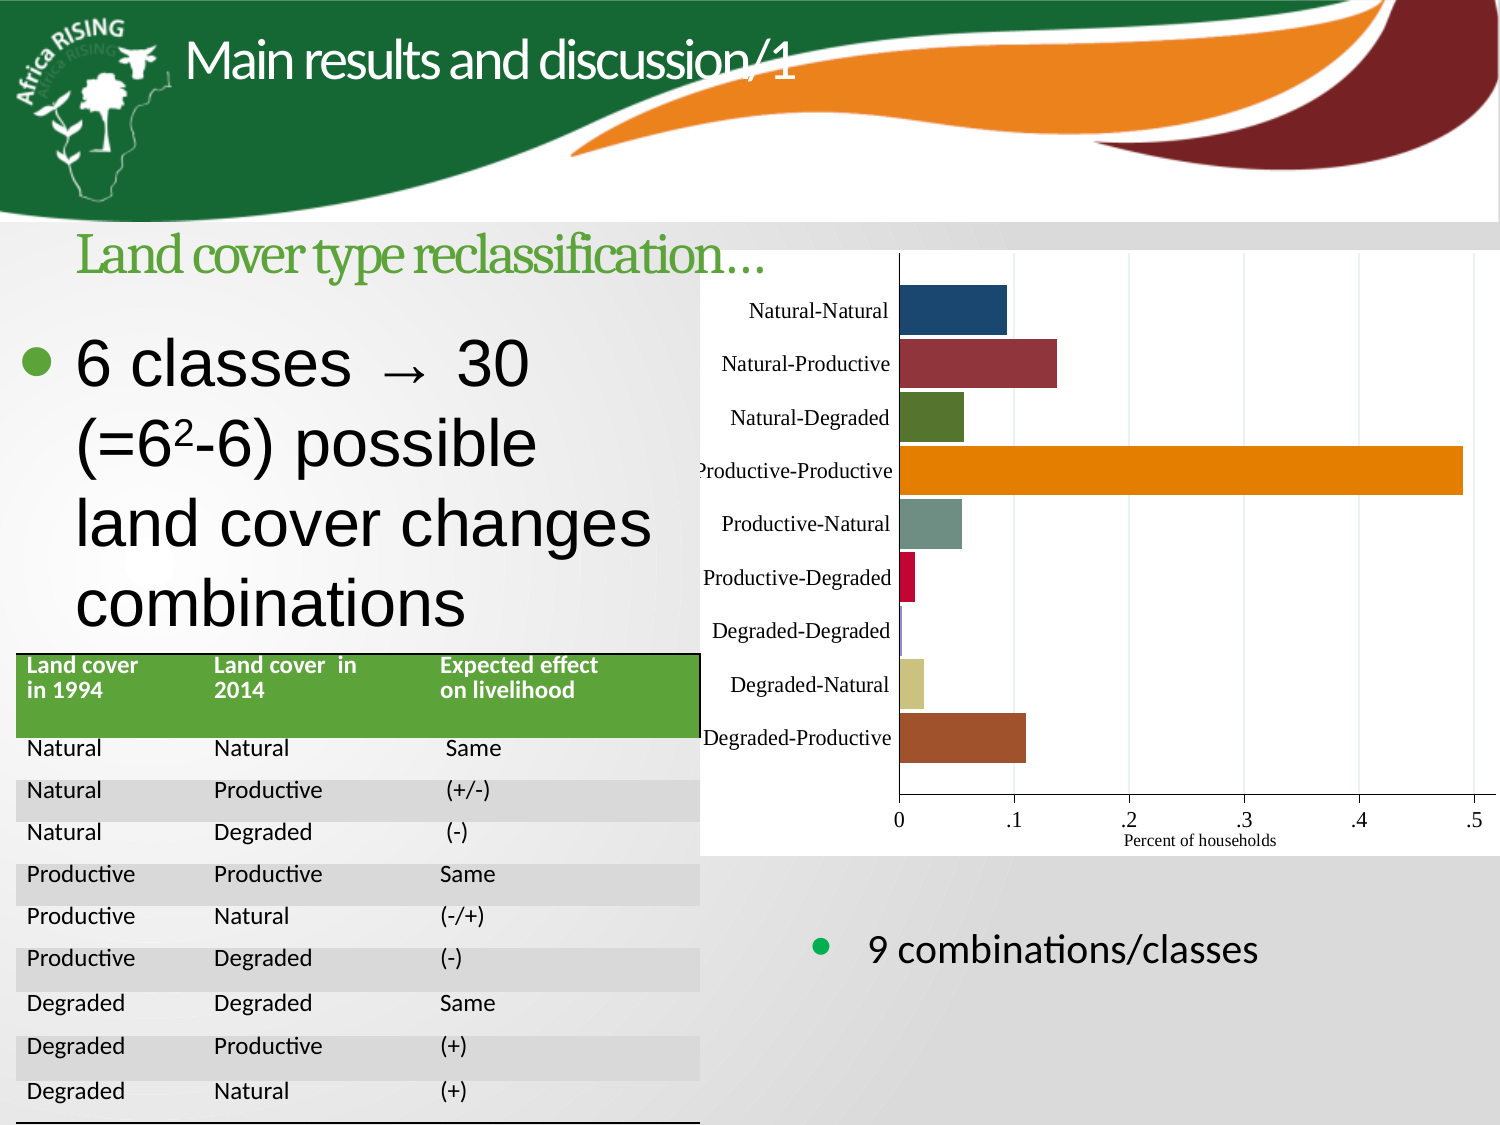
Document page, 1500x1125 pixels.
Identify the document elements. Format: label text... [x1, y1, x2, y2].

table_cell Productive [203, 780, 429, 822]
table_cell Productive [203, 1036, 429, 1081]
table_cell (-) [429, 822, 700, 864]
table_cell Productive [16, 906, 203, 948]
subtitle 6 classes → 30 (=62-6) possible land cover changes combinations Reclassify based on expected effects on welfare/environment (Braimoh and Vlek 2005; Mertens and Lambin 2000) [18, 320, 697, 653]
table_cell Natural [16, 780, 203, 822]
table_cell (+/-) [429, 780, 697, 822]
table_cell Same [429, 738, 697, 780]
table_cell Degraded [203, 992, 429, 1036]
table_cell Natural [16, 822, 203, 864]
table_cell Productive [16, 864, 203, 906]
text_box 9 combinations/classes [796, 913, 1452, 979]
table_header Land cover in 1994 [16, 655, 203, 738]
table_cell (+) [429, 1081, 700, 1122]
table_cell (-) [429, 948, 700, 992]
table_cell Natural [16, 738, 203, 780]
table_cell Natural [203, 738, 429, 780]
table_cell Degraded [203, 948, 429, 992]
table_cell (-/+) [429, 906, 700, 948]
text_box Main results and discussion/1 [184, 27, 1278, 103]
table_cell Same [429, 992, 700, 1036]
table_cell Degraded [203, 822, 429, 864]
table_cell (+) [429, 1036, 700, 1081]
picture [0, 0, 1499, 222]
table_cell Natural [203, 906, 429, 948]
table_cell Degraded [16, 1081, 203, 1122]
picture [699, 250, 1500, 856]
table_cell Productive [203, 864, 429, 906]
text_box Land cover type reclassification… [75, 204, 1169, 309]
table_header Expected effect on livelihood [429, 655, 697, 738]
table_cell Same [429, 864, 700, 906]
table_cell Degraded [16, 1036, 203, 1081]
table_cell Natural [203, 1081, 429, 1122]
table_cell Degraded [16, 992, 203, 1036]
table_header Land cover in 2014 [203, 655, 429, 738]
table_cell Productive [16, 948, 203, 992]
